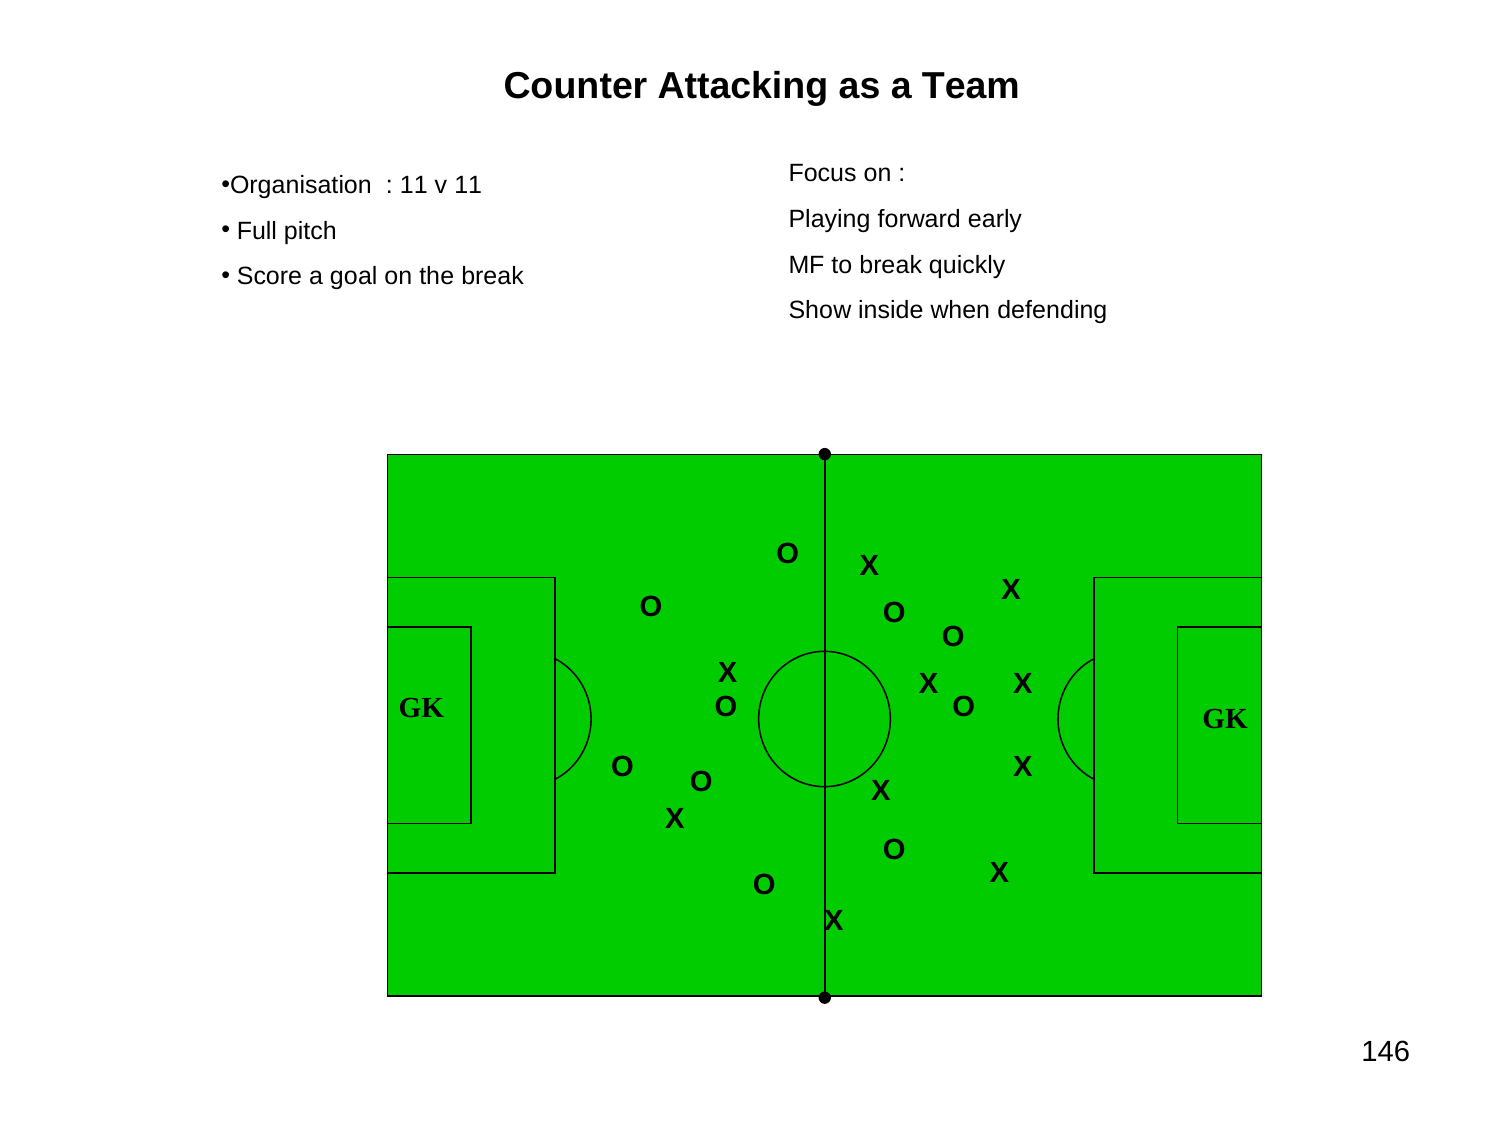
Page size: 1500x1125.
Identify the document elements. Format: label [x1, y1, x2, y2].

text_box [1074, 1024, 1425, 1103]
text_box [383, 454, 1263, 998]
text_box [773, 149, 1388, 332]
text_box [206, 160, 762, 298]
text_box [253, 53, 1270, 114]
